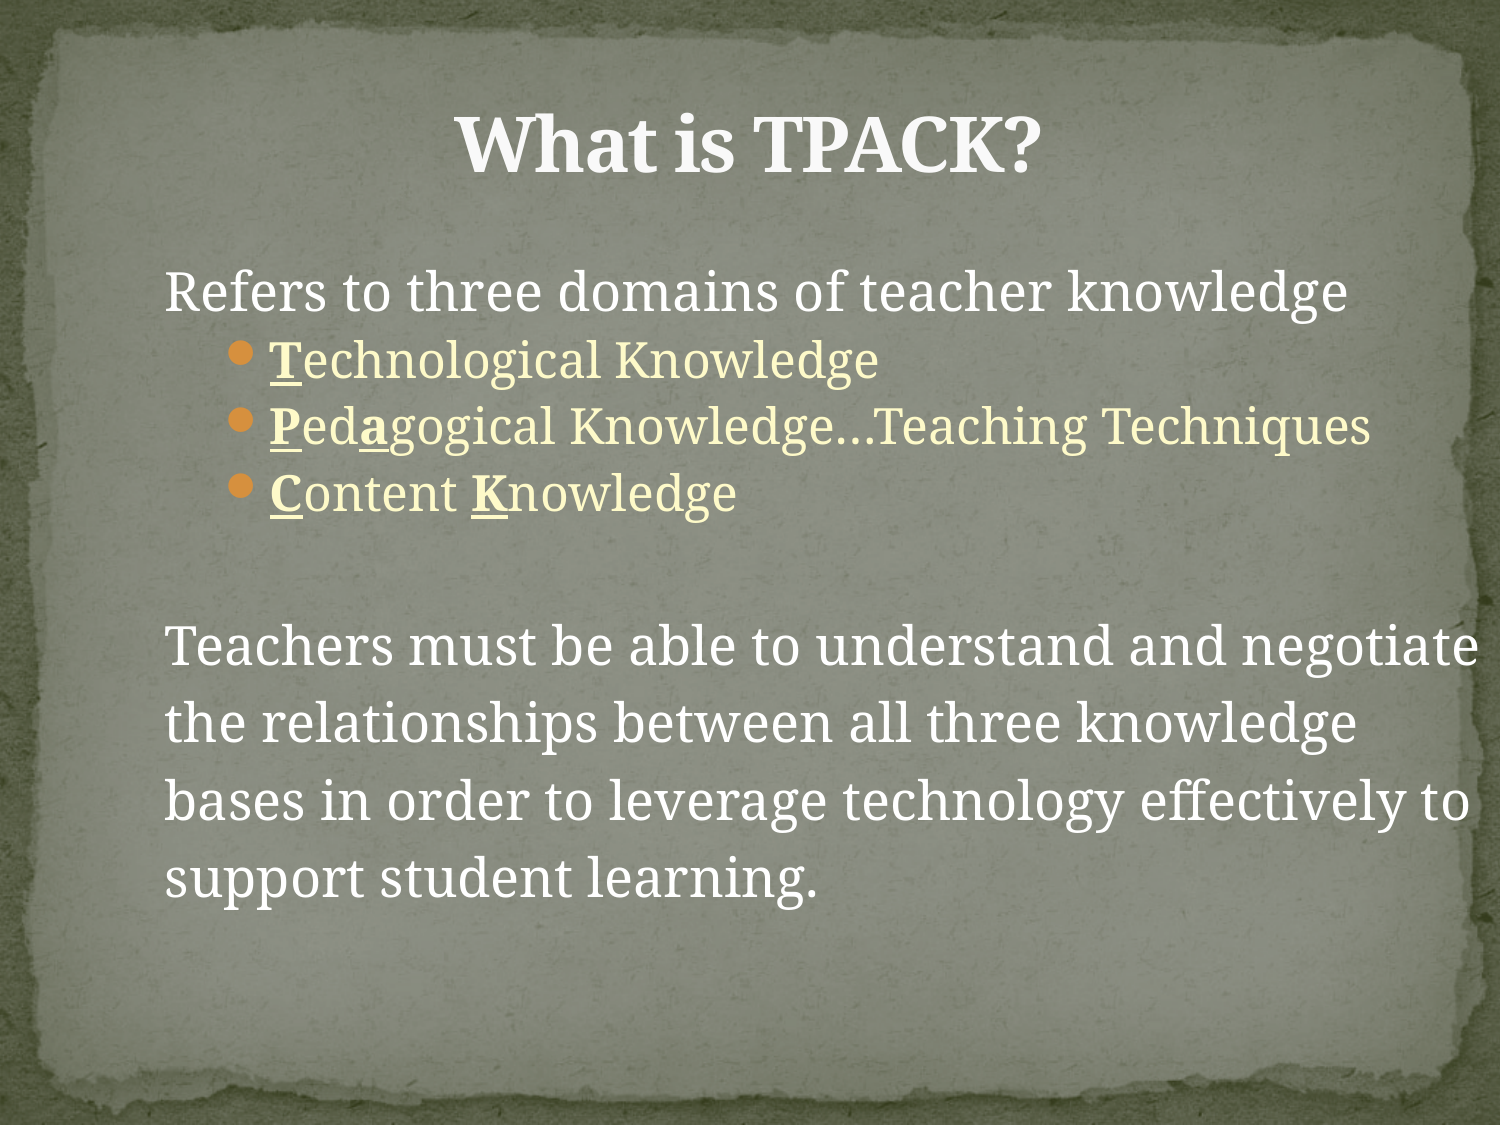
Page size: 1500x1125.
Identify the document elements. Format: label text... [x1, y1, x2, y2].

title What is TPACK? [74, 87, 1425, 288]
list Refers to three domains of teacher knowledge Technological Knowledge Pedagogical Knowledge…Teaching Techniques Content Knowledge Teachers must be able to understand and negotiate the relationships between all three knowledge bases in order to leverage technology effectively to support student learning. [150, 249, 1500, 1000]
